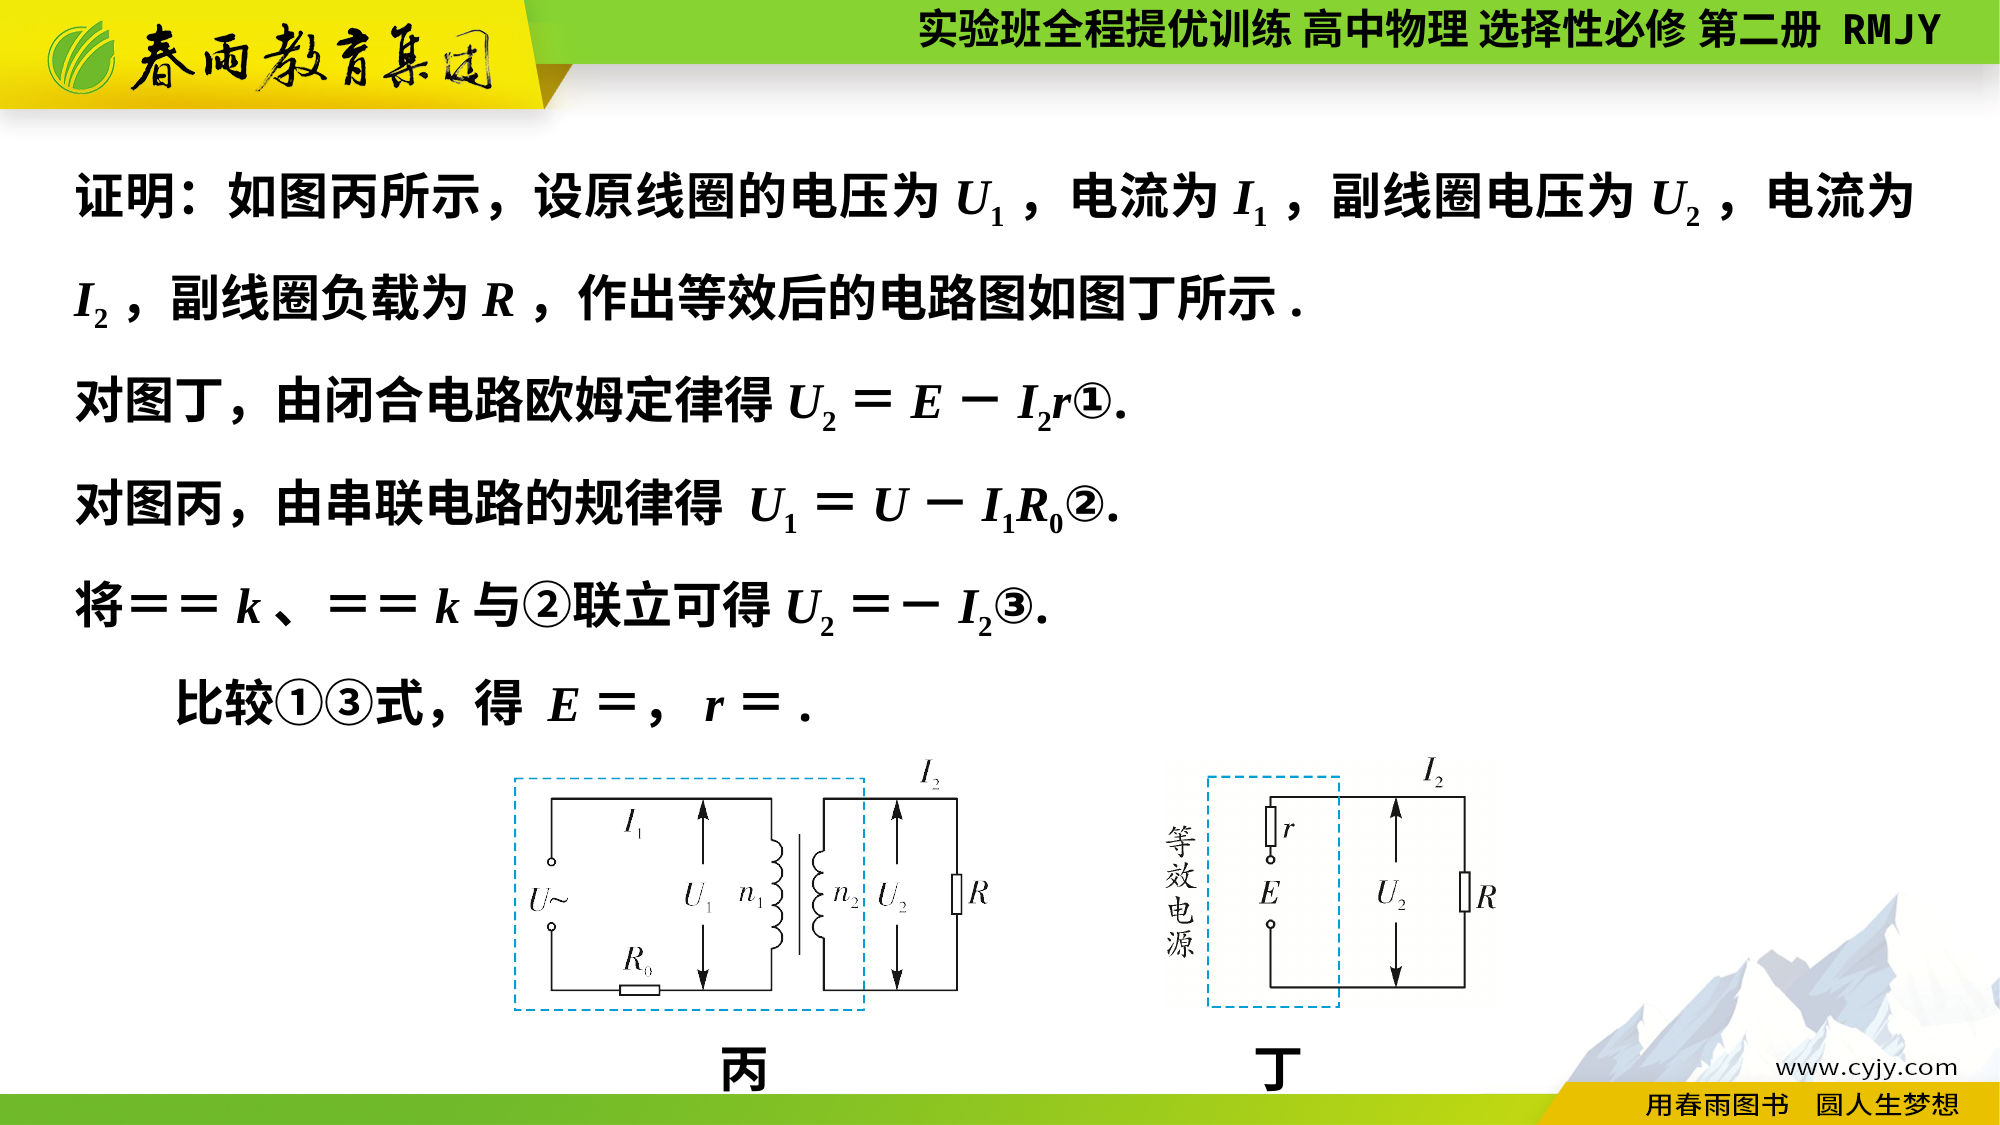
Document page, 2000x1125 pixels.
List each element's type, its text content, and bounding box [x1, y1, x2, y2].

picture [0, 0, 2000, 1125]
text_box 丙 丁 [704, 999, 1443, 1105]
